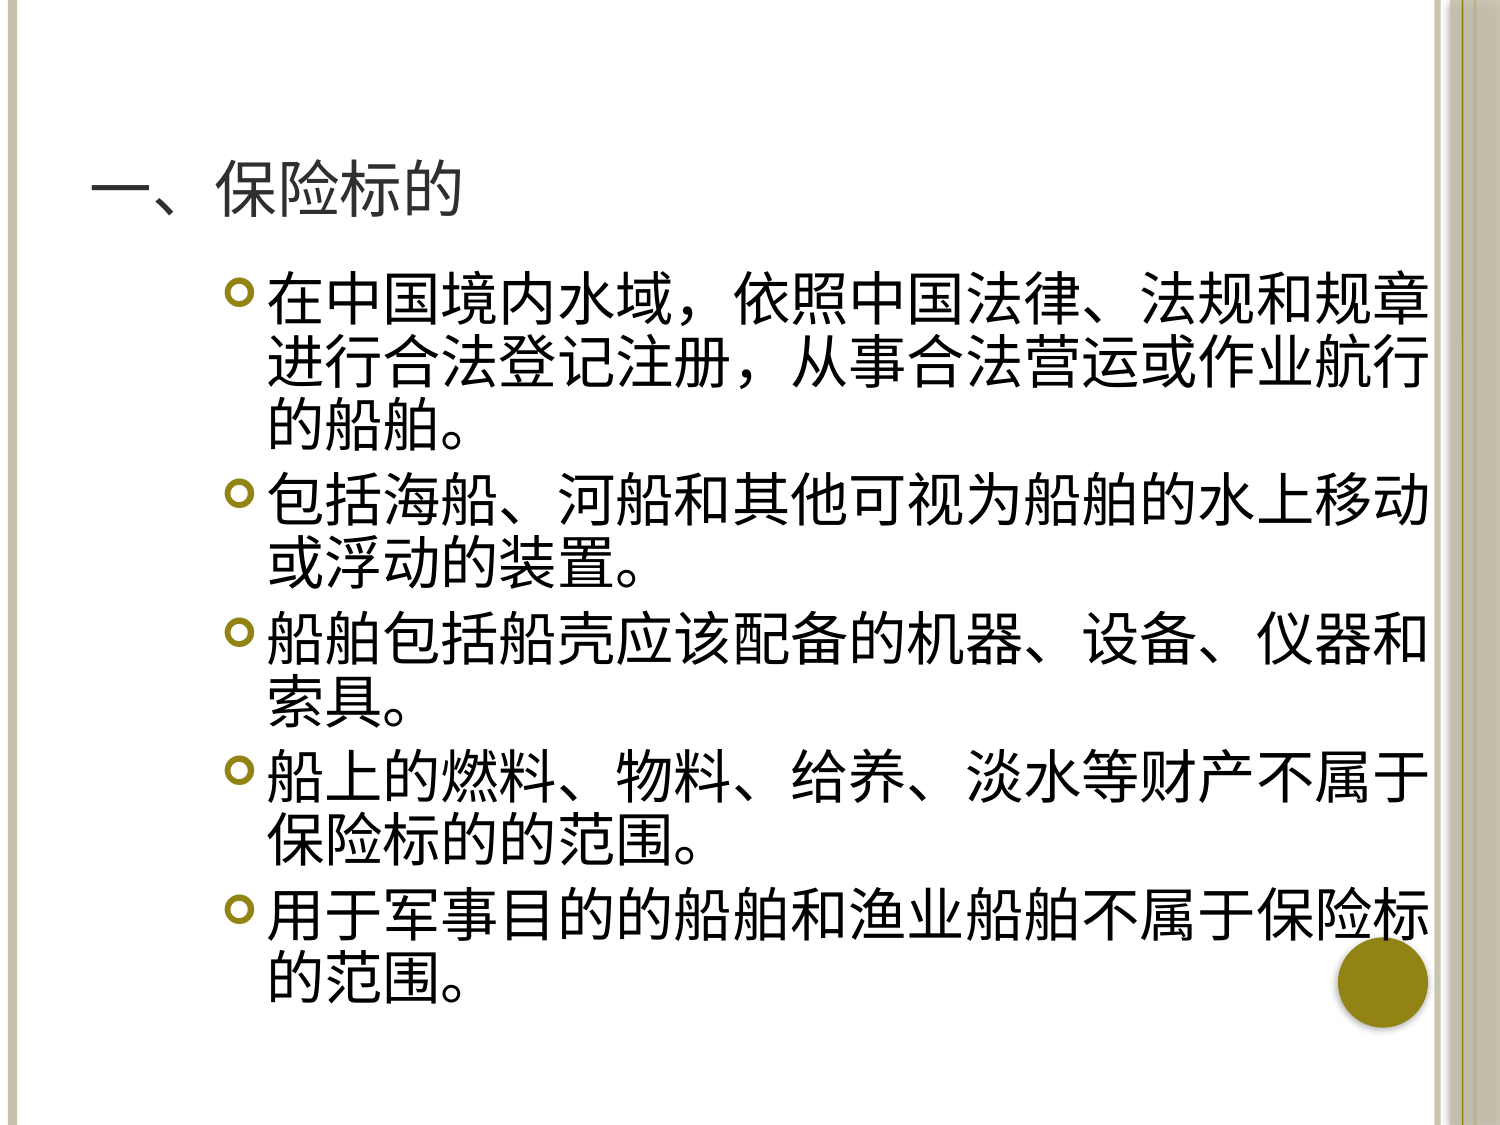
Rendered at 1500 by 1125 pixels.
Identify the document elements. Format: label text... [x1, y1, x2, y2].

title 一、保险标的 [75, 45, 1300, 233]
list 在中国境内水域，依照中国法律、法规和规章进行合法登记注册，从事合法营运或作业航行的船舶。 包括海船、河船和其他可视为船舶的水上移动或浮动的装置。 船舶包括船壳应该配备的机器、设备、仪器和索具。 船上的燃料、物料、给养、淡水等财产不属于保险标的的范围。 用于军事目的的船舶和渔业船舶不属于保险标的范围。 [206, 262, 1482, 1063]
